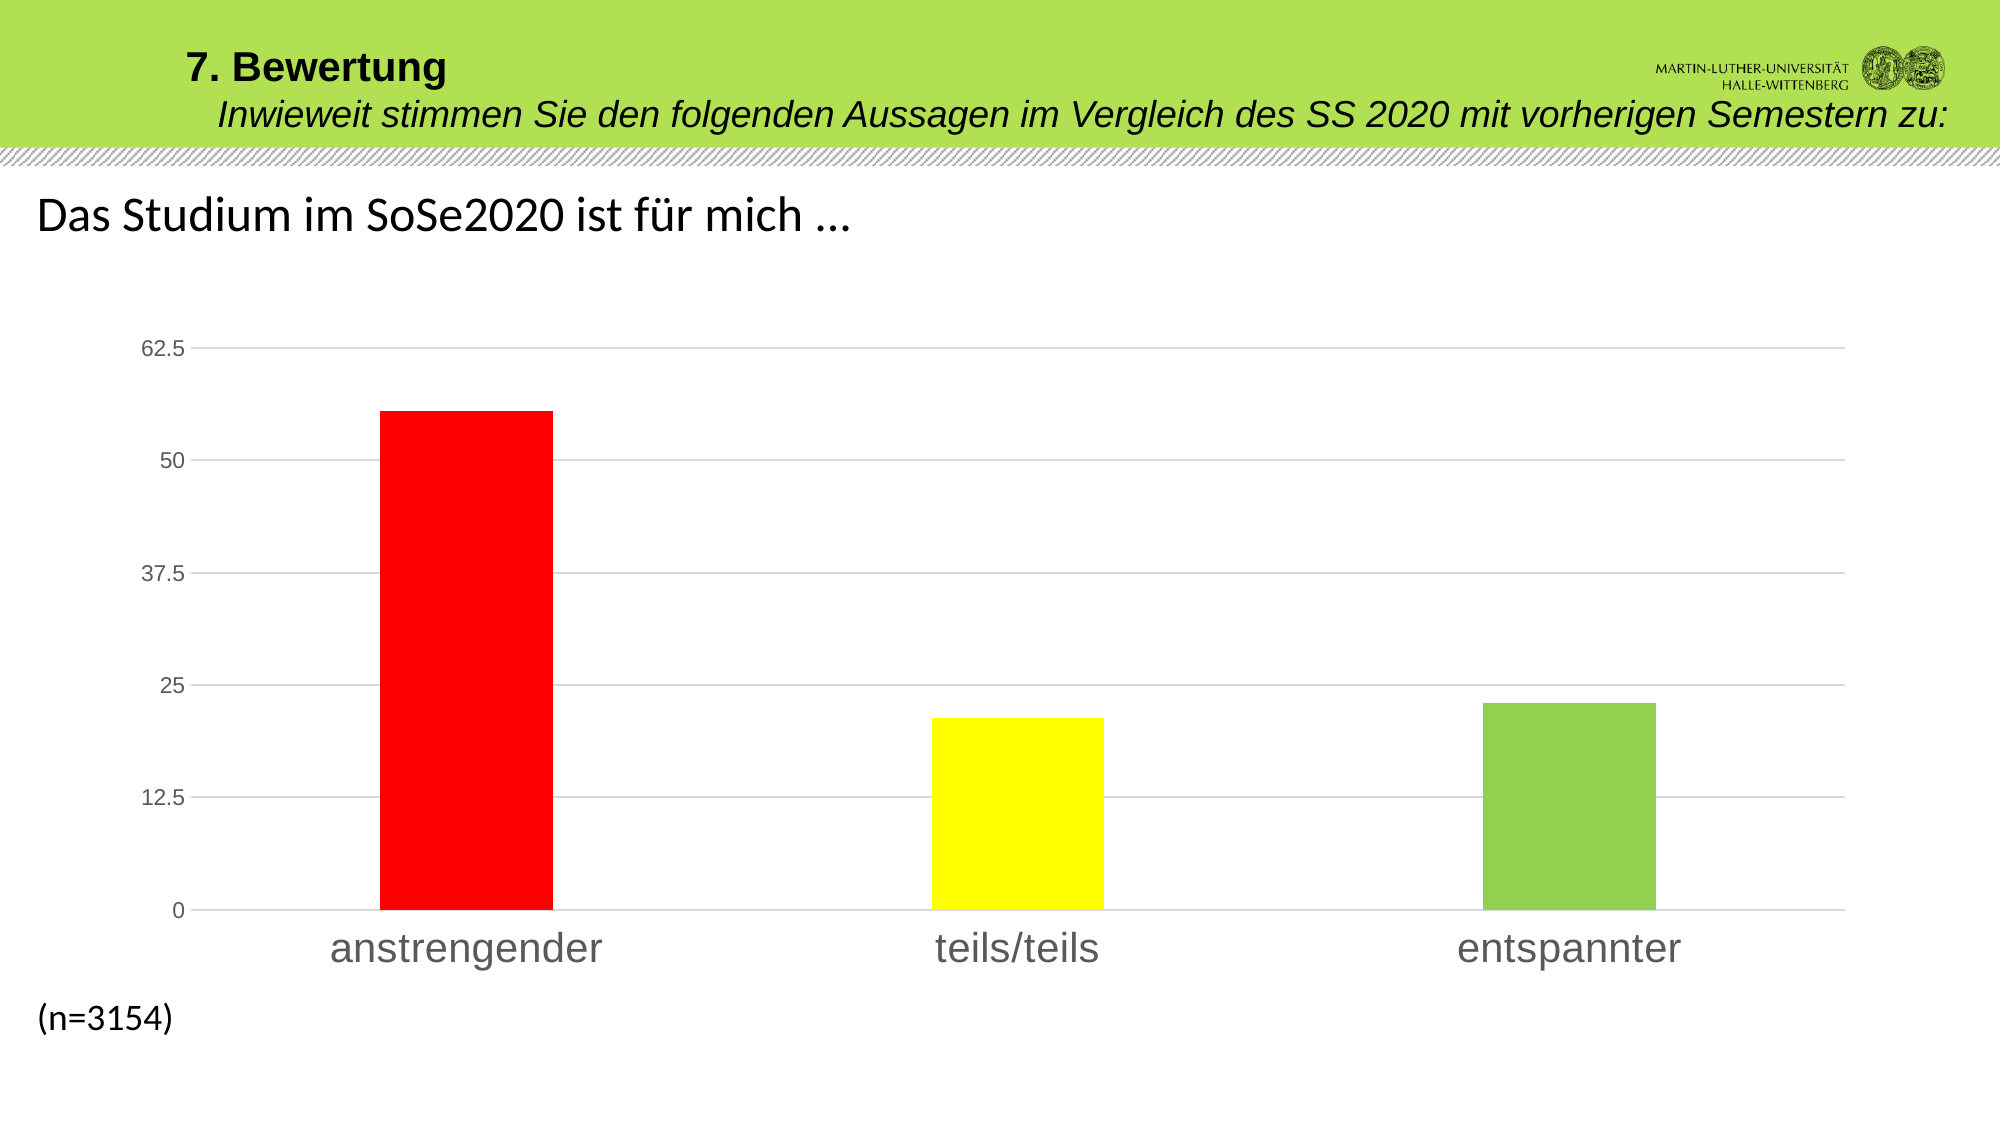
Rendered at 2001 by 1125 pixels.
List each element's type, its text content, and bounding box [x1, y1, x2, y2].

text_box 7. Bewertung Inwieweit stimmen Sie den folgenden Aussagen im Vergleich des SS 2020 mit vorherigen Semestern zu: [178, 32, 1968, 142]
chart [121, 297, 1855, 987]
title Das Studium im SoSe2020 ist für mich ... (n=3154) [36, 187, 1964, 1083]
picture [0, 148, 2000, 166]
